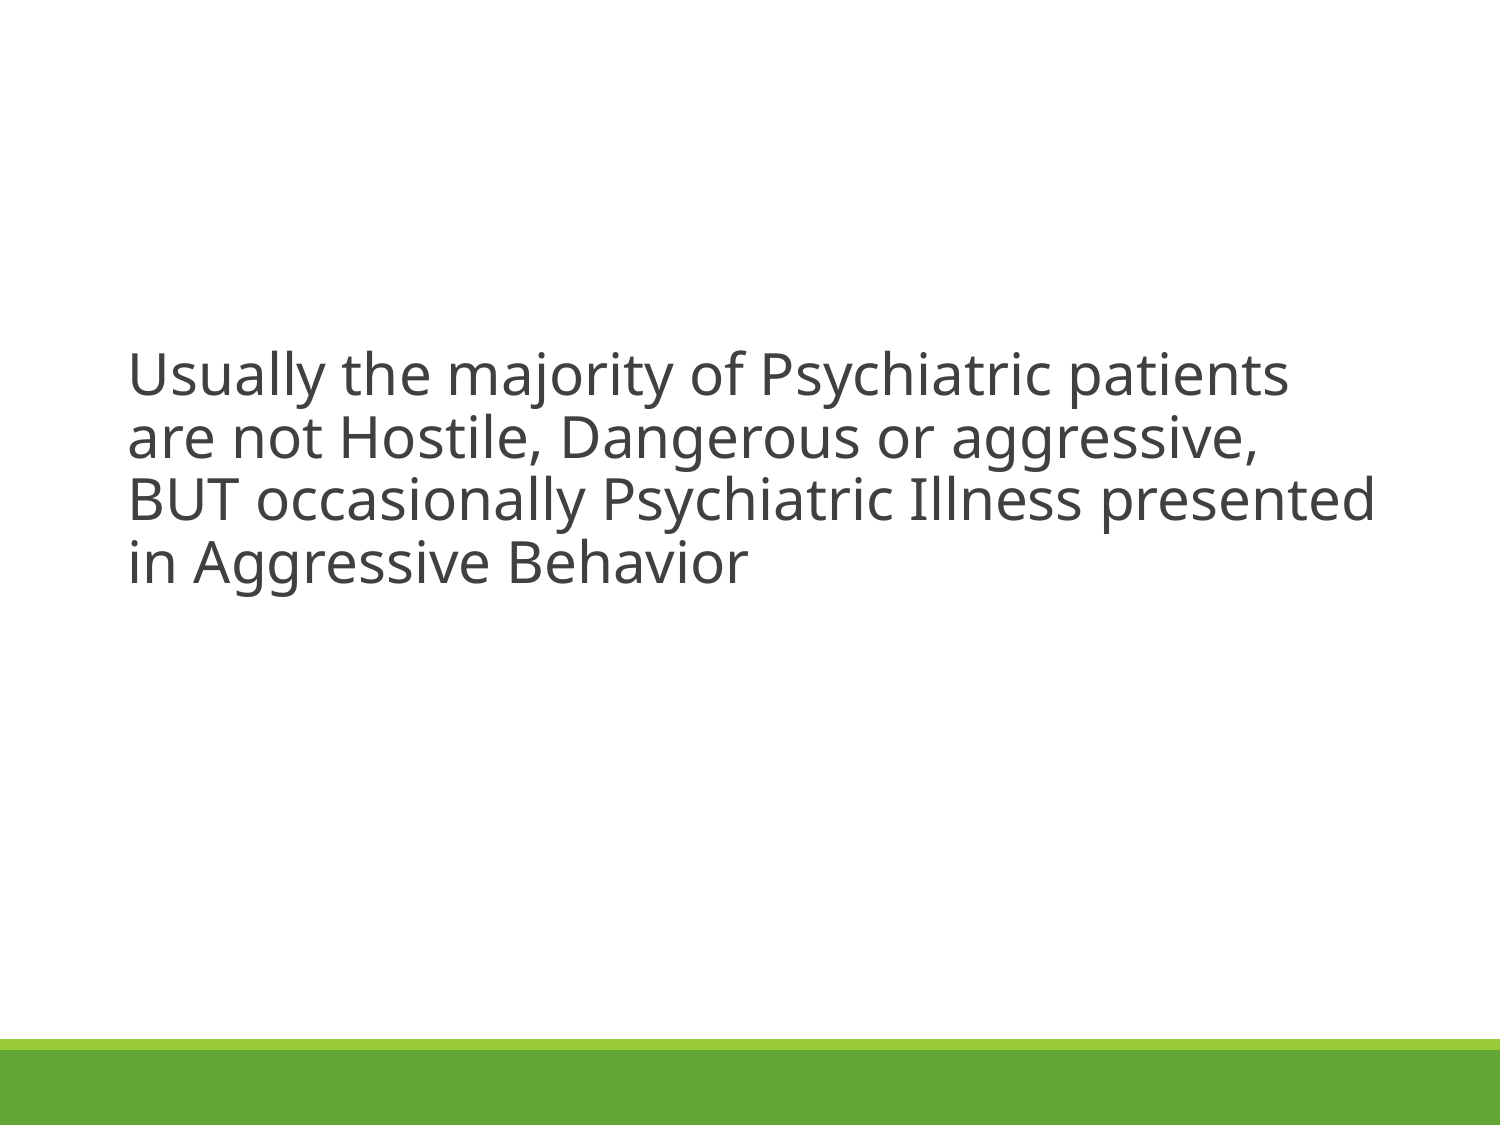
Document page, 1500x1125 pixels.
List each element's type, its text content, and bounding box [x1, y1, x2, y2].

list Usually the majority of Psychiatric patients are not Hostile, Dangerous or aggressive, BUT occasionally Psychiatric Illness presented in Aggressive Behavior [112, 337, 1388, 1013]
